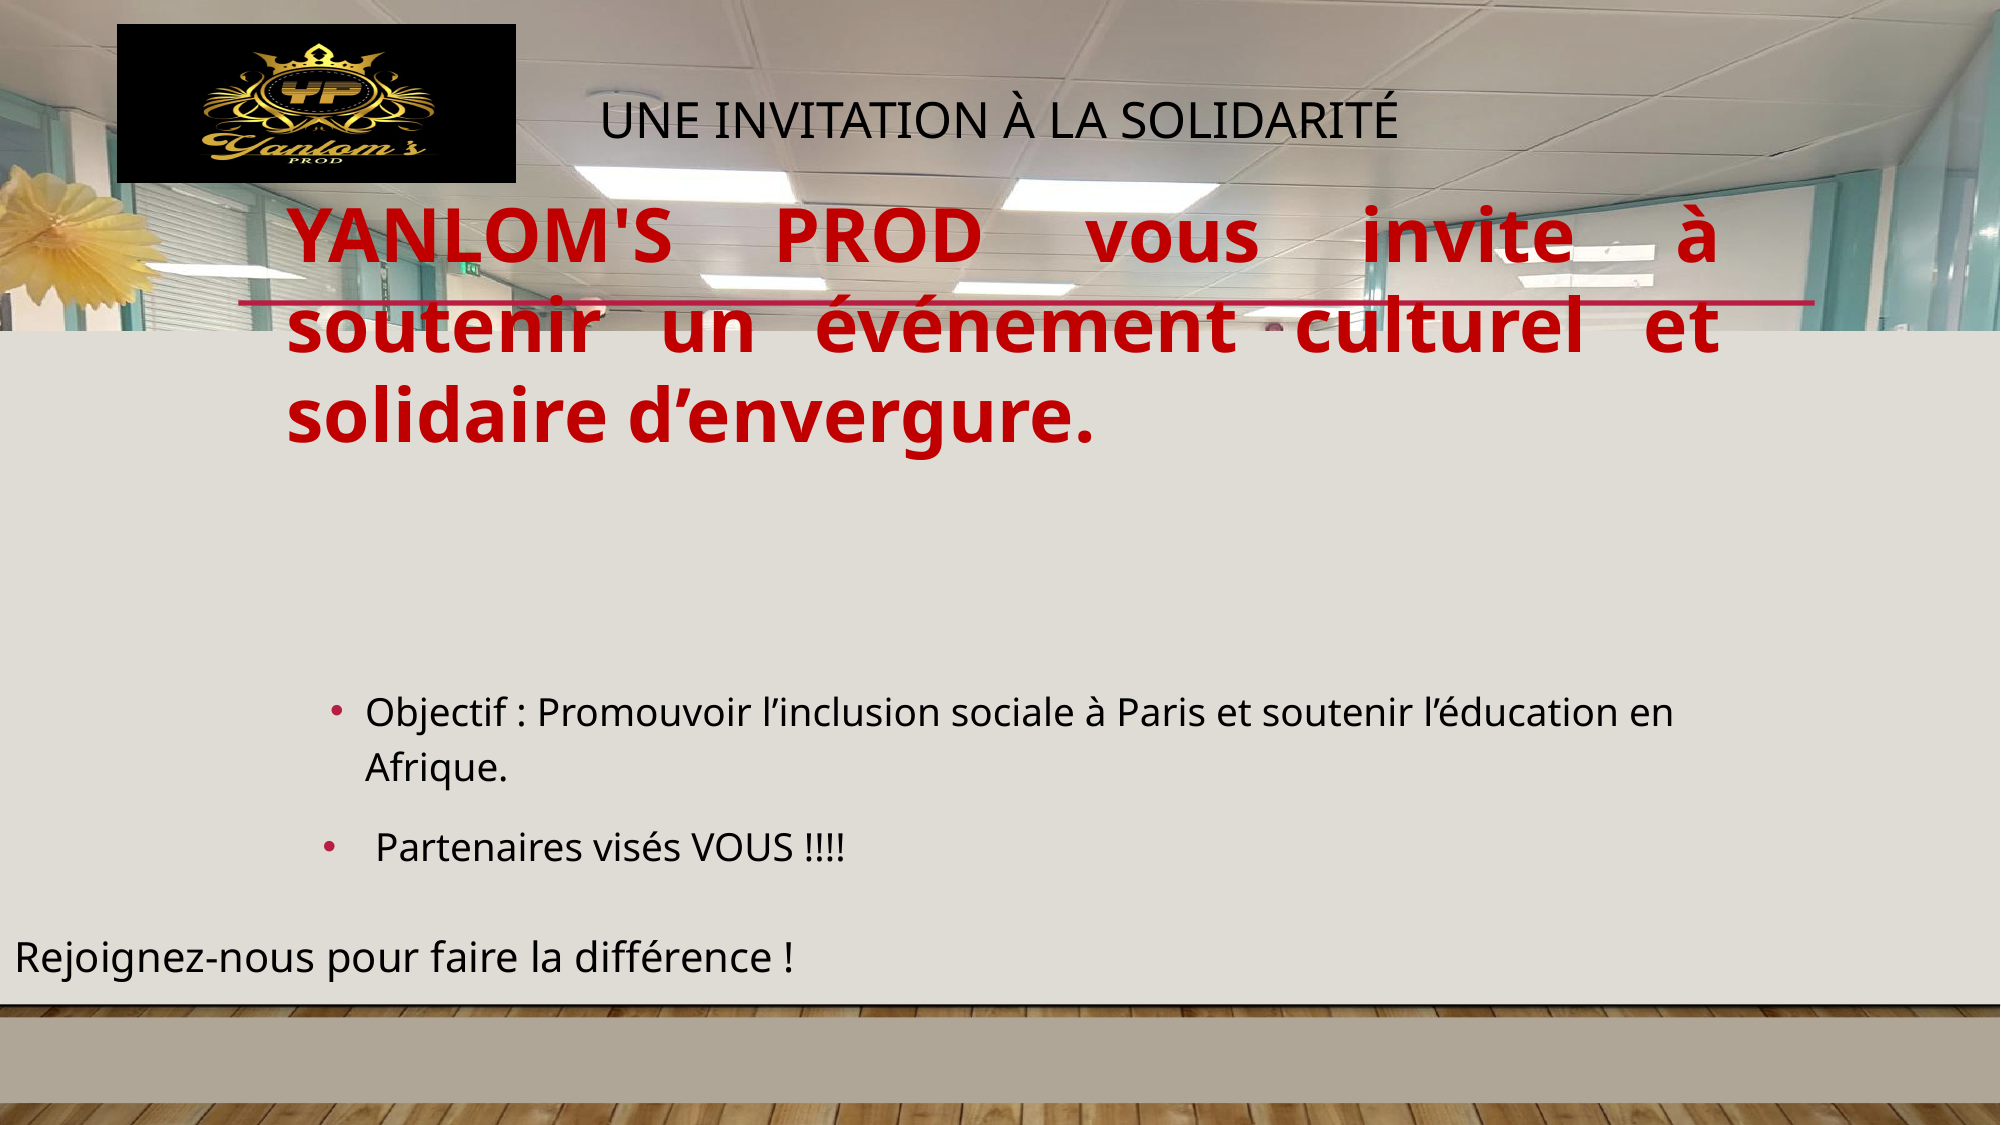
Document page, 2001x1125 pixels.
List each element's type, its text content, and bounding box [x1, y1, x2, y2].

text_box [0, 1017, 2000, 1104]
picture [0, 1104, 2000, 1125]
text_box UNE INVITATION À LA SOLIDARITÉ [520, 87, 1788, 180]
picture [0, 1007, 2000, 1017]
text_box YANLOM'S PROD vous invite à soutenir un événement culturel et solidaire d’envergure. [196, 179, 1737, 465]
picture [117, 24, 517, 183]
text_box Objectif : Promouvoir l’inclusion sociale à Paris et soutenir l’éducation en Afrique. Partenaires visés VOUS !!!! [245, 614, 1821, 877]
text_box Rejoignez-nous pour faire la différence ! [0, 923, 2000, 989]
